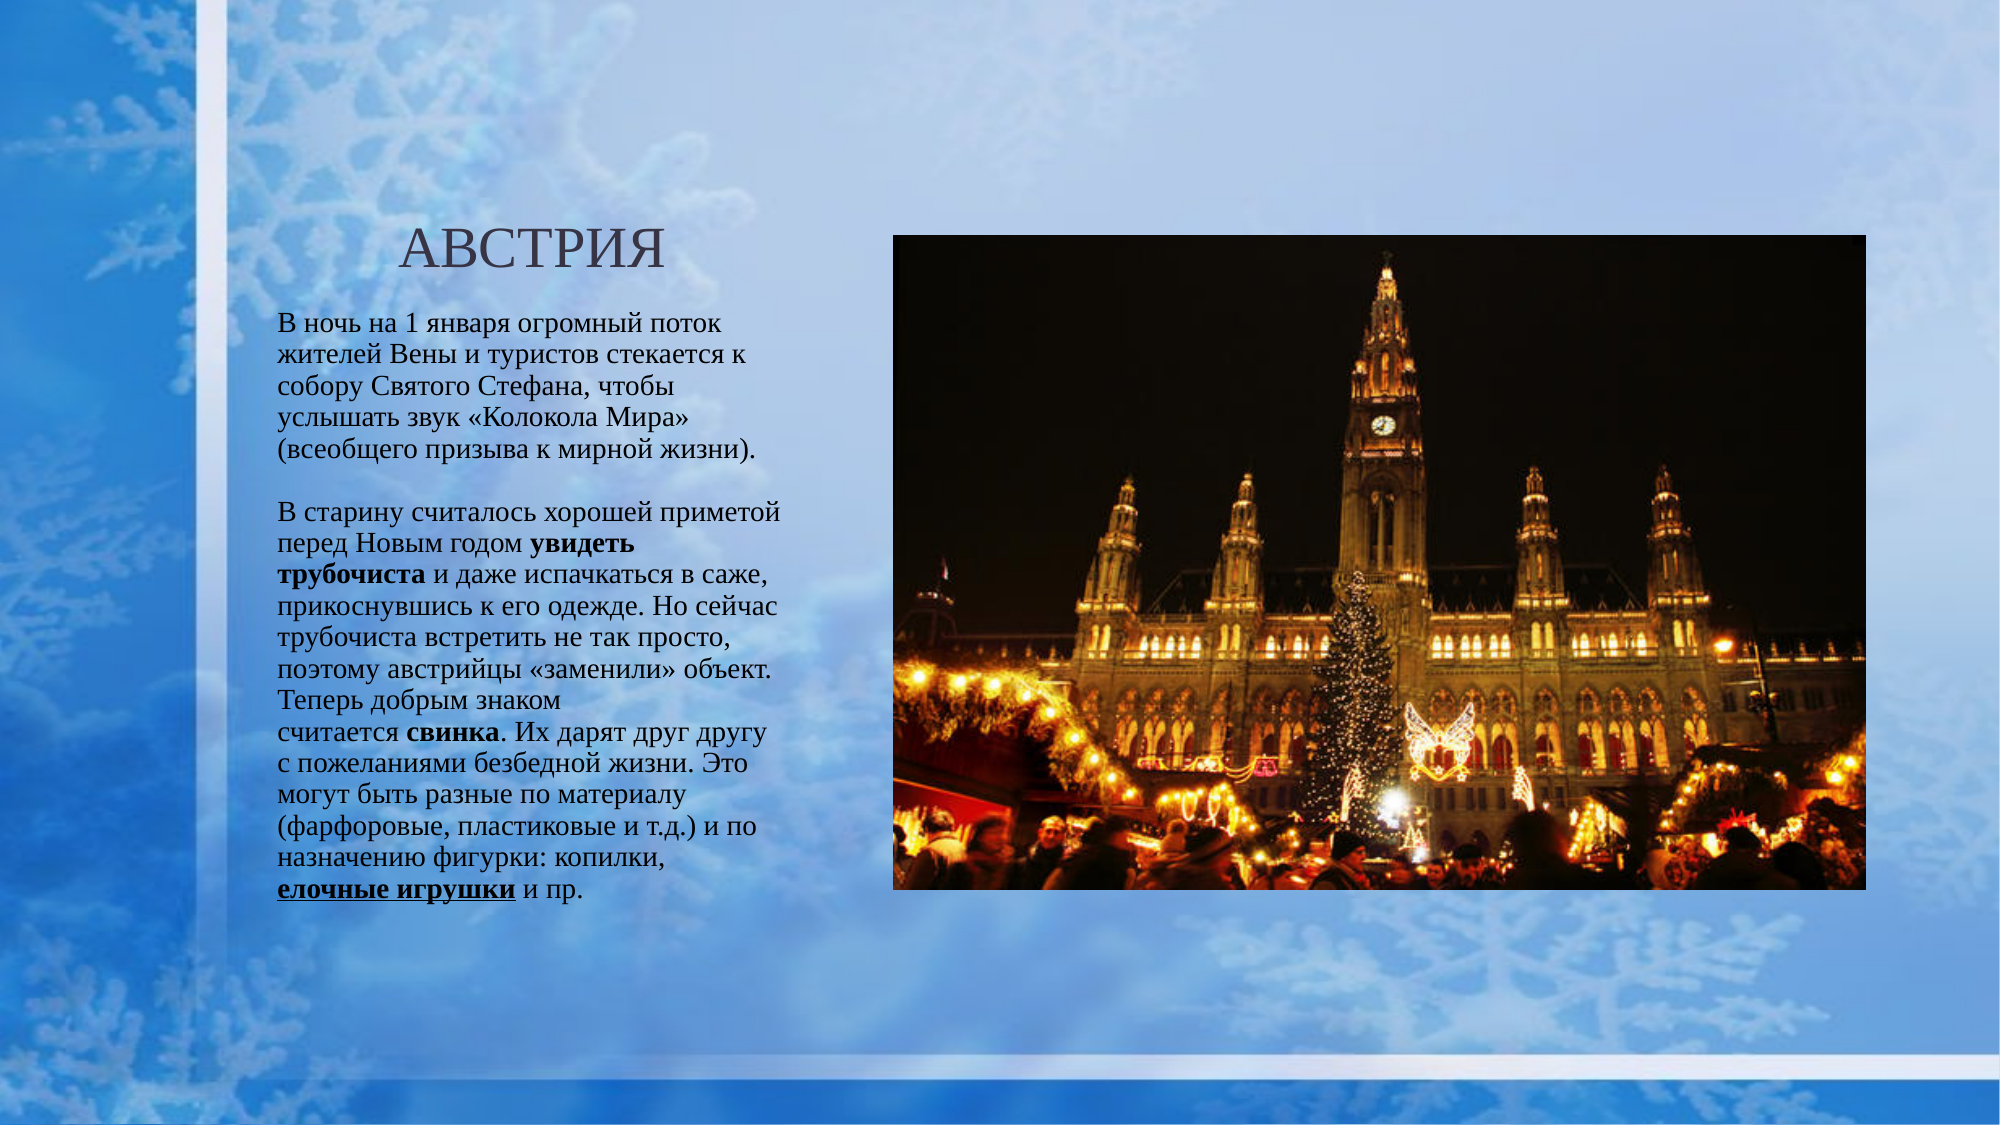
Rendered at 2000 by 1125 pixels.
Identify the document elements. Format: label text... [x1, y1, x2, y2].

title Австрия [262, 62, 803, 288]
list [893, 234, 1866, 891]
list В ночь на 1 января огромный поток жителей Вены и туристов стекается к собору Святого Стефана, чтобы услышать звук «Колокола Мира» (всеобщего призыва к мирной жизни). В старину считалось хорошей приметой перед Новым годом увидеть трубочиста и даже испачкаться в саже, прикоснувшись к его одежде. Но сейчас трубочиста встретить не так просто, поэтому австрийцы «заменили» объект. Теперь добрым знаком считается свинка. Их дарят друг другу с пожеланиями безбедной жизни. Это могут быть разные по материалу (фарфоровые, пластиковые и т.д.) и по назначению фигурки: копилки, елочные игрушки и пр. [262, 299, 803, 1013]
picture [0, 0, 2000, 1125]
